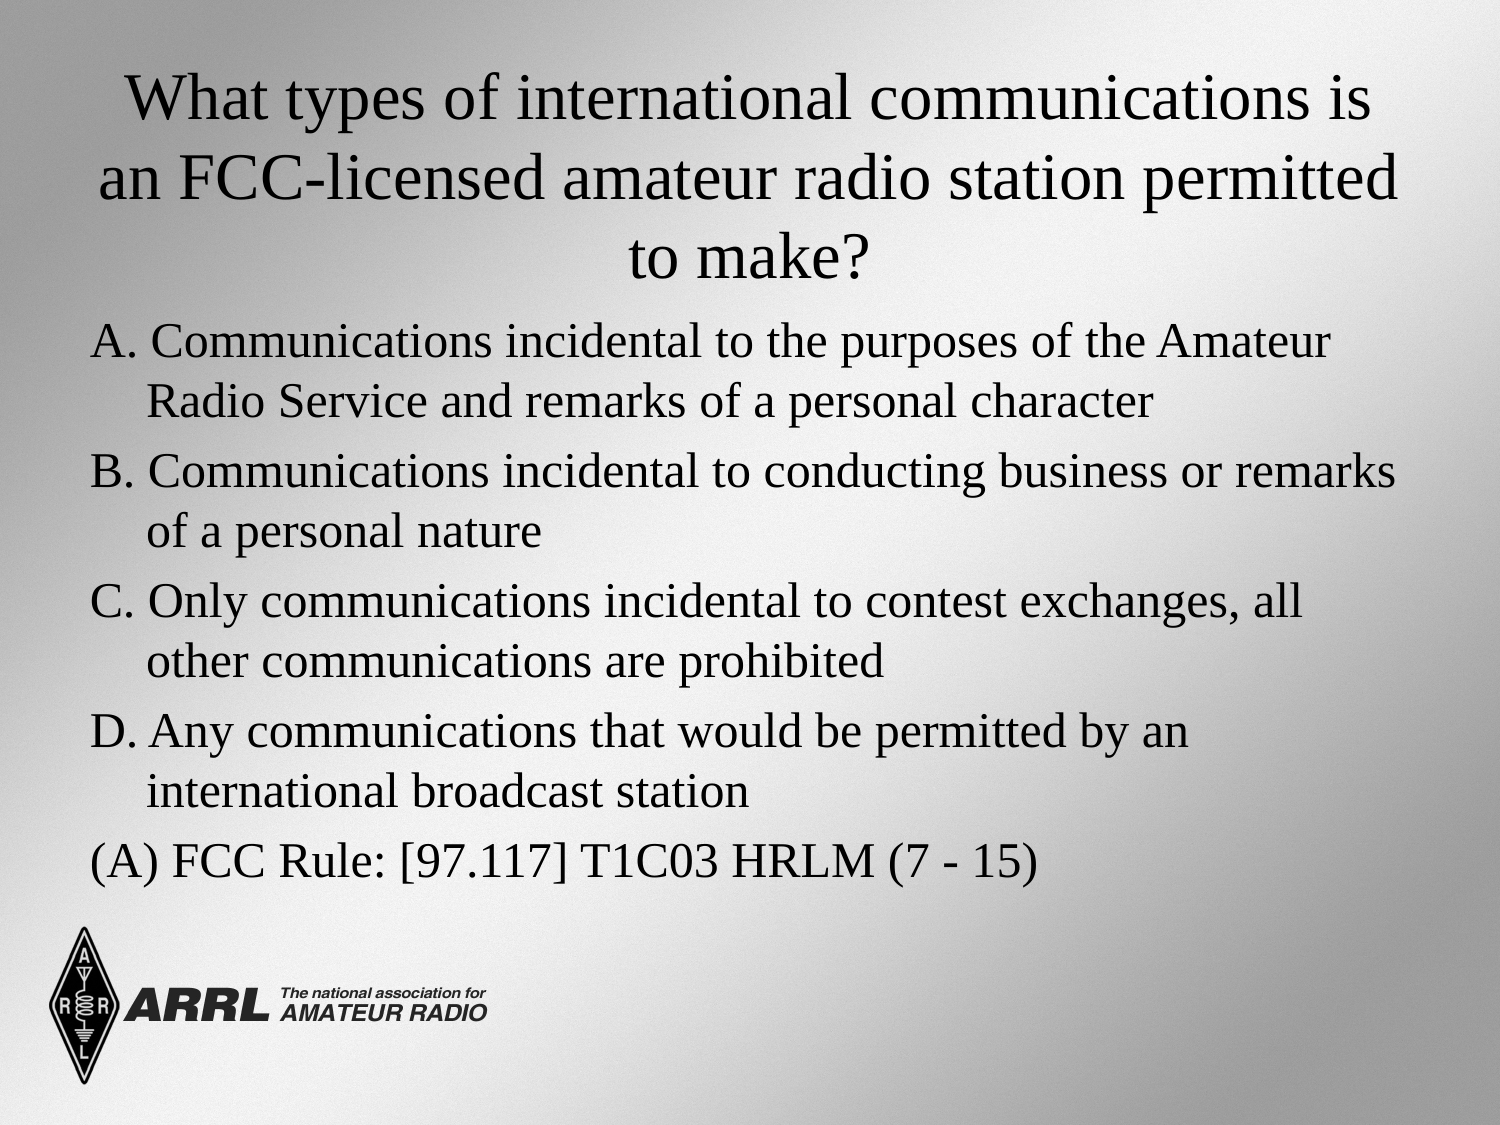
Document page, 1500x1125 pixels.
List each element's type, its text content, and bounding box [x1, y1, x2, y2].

title What types of international communications is an FCC-licensed amateur radio station permitted to make? [75, 45, 1425, 233]
picture [0, 0, 1500, 1125]
list A. Communications incidental to the purposes of the Amateur Radio Service and remarks of a personal character B. Communications incidental to conducting business or remarks of a personal nature C. Only communications incidental to contest exchanges, all other communications are prohibited D. Any communications that would be permitted by an international broadcast station (A) FCC Rule: [97.117] T1C03 HRLM (7 - 15) [75, 299, 1425, 1005]
